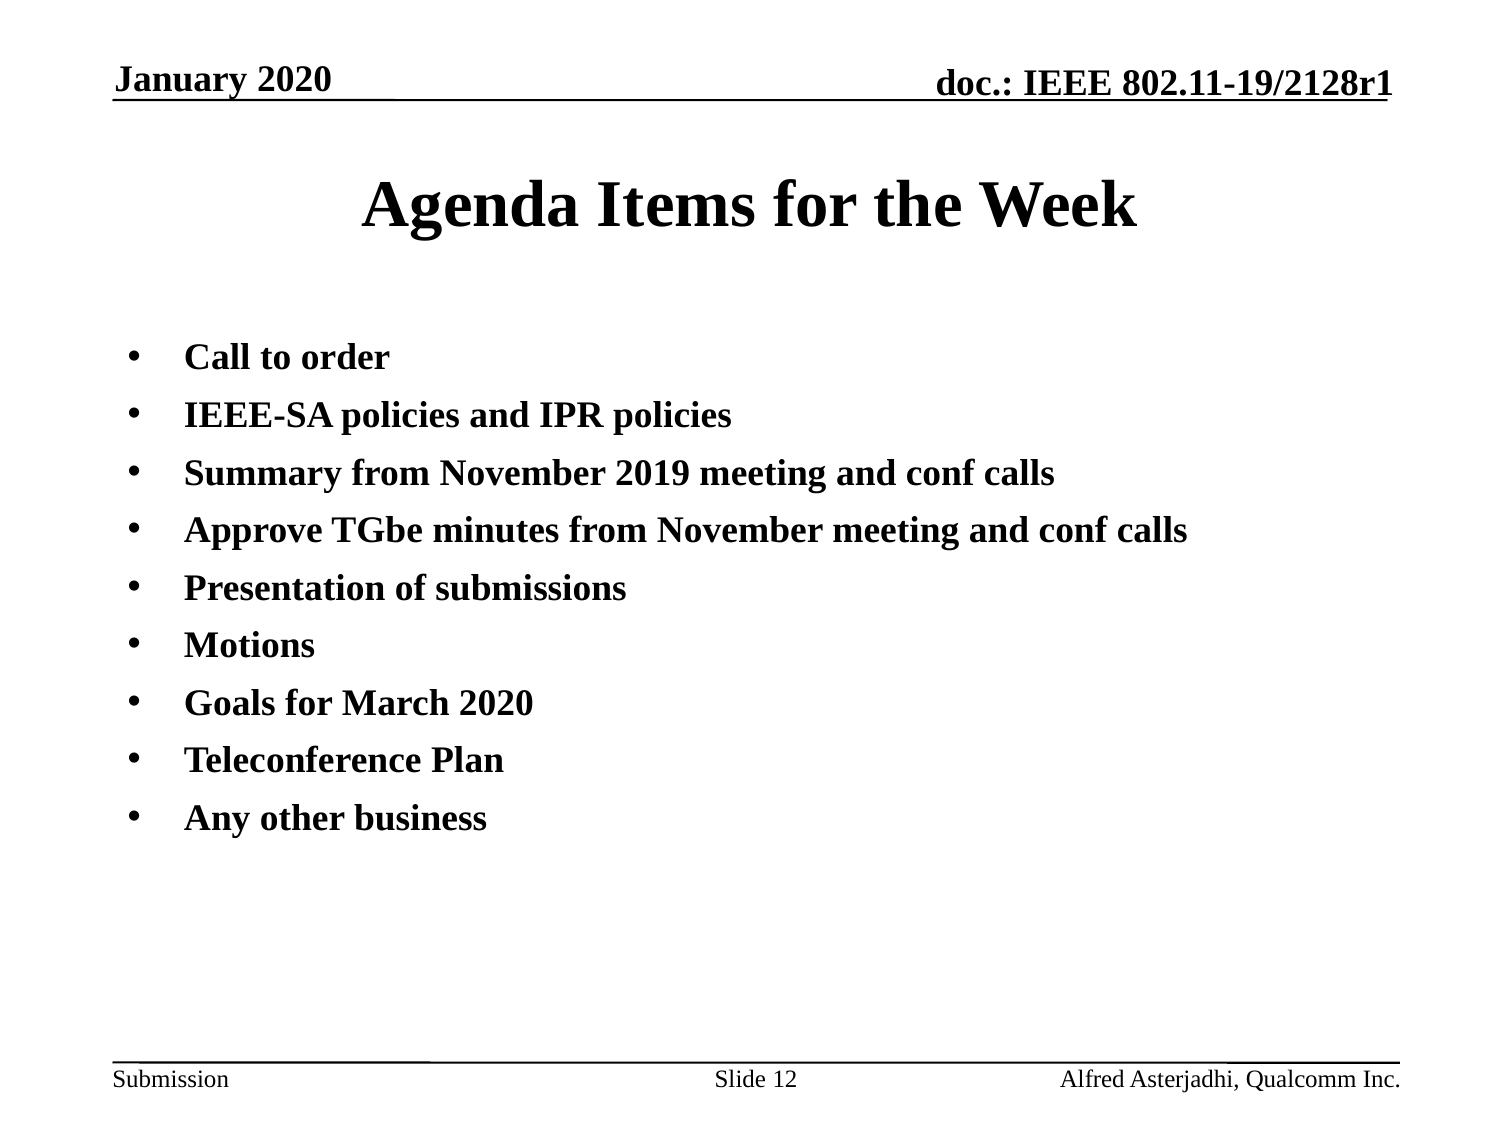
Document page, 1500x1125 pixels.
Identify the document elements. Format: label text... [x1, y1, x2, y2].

list Call to order IEEE-SA policies and IPR policies Summary from November 2019 meeting and conf calls Approve TGbe minutes from November meeting and conf calls Presentation of submissions Motions Goals for March 2020 Teleconference Plan Any other business [112, 324, 1388, 1000]
title Agenda Items for the Week [112, 112, 1388, 288]
slide_number Slide 12 [712, 1061, 800, 1123]
footer Alfred Asterjadhi, Qualcomm Inc. [878, 1061, 1402, 1093]
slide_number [114, 54, 493, 100]
